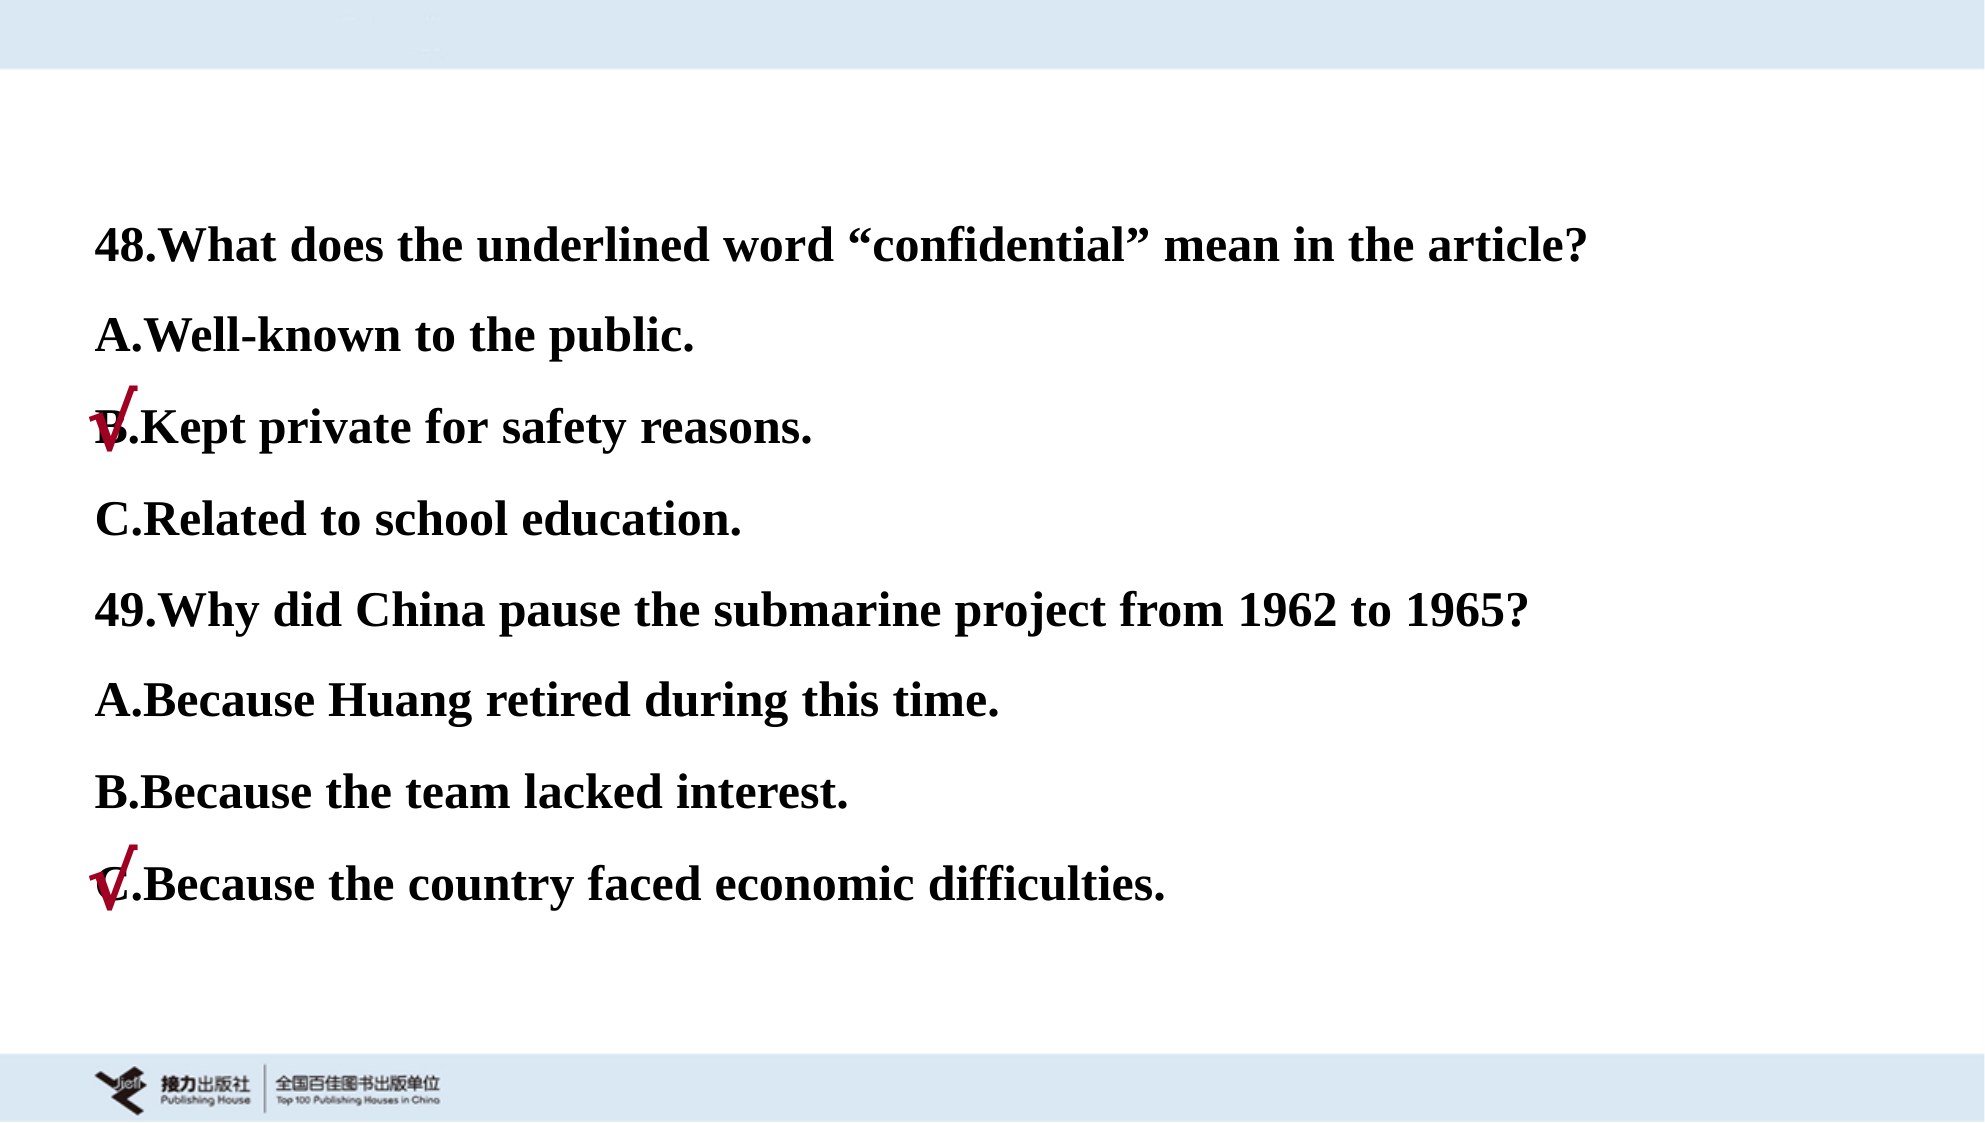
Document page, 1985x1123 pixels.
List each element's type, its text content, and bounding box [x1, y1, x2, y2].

picture [0, 0, 1985, 1122]
text_box √ [86, 373, 139, 467]
text_box A.Well-known to the public. B.Kept private for safety reasons. C.Related to school education. [94, 270, 1892, 546]
text_box A.Because Huang retired during this time. B.Because the team lacked interest. C.Because the country faced economic difficulties. [94, 635, 1892, 911]
text_box 49.Why did China pause the submarine project from 1962 to 1965? [94, 549, 1892, 635]
text_box 48.What does the underlined word “confidential” mean in the article? [94, 184, 1907, 272]
text_box √ [86, 832, 139, 925]
